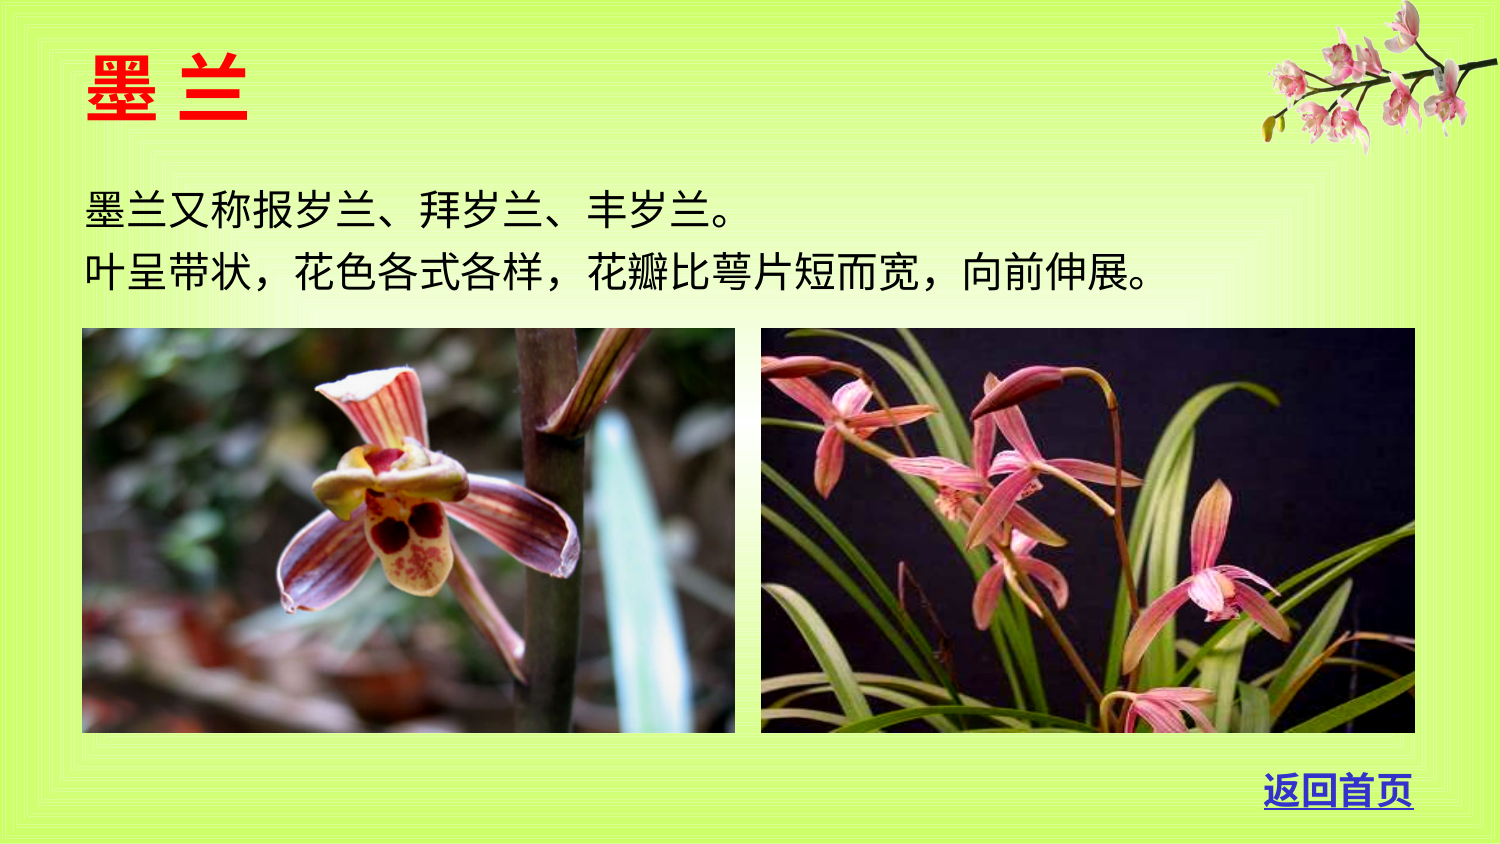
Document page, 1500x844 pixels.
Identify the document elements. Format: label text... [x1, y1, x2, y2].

picture [761, 327, 1415, 733]
picture [1220, 0, 1500, 217]
picture [81, 327, 735, 733]
text_box 墨兰又称报岁兰、拜岁兰、丰岁兰。 叶呈带状，花色各式各样，花瓣比萼片短而宽，向前伸展。 [70, 163, 1454, 304]
text_box 墨 兰 [70, 34, 268, 140]
text_box 返回首页 [1248, 759, 1429, 829]
